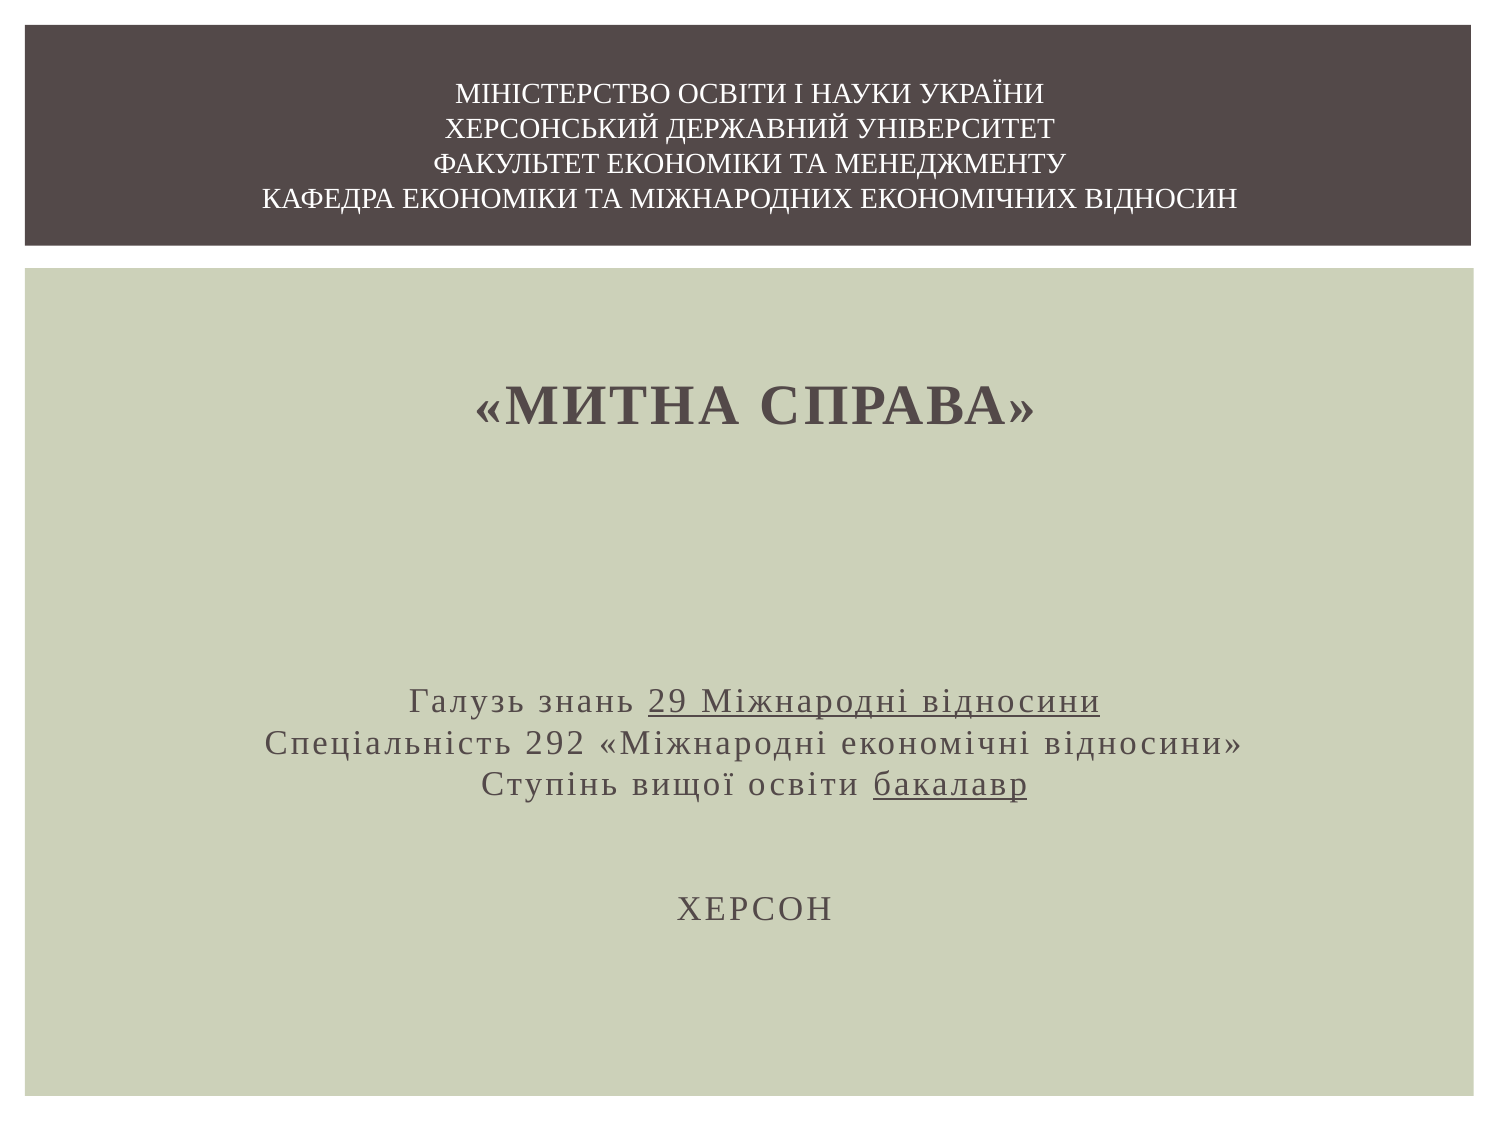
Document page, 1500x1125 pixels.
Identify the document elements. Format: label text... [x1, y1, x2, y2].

list «Митна справа» Галузь знань 29 Міжнародні відносини Спеціальність 292 «Міжнародні економічні відносини» Ступінь вищої освіти бакалавр ХЕРСОН [62, 281, 1442, 1005]
title Міністерство освіти і науки України Херсонський державний університет Факультет економіки та менеджменту Кафедра економіки та міжнародних економічних відносин [62, 58, 1438, 232]
